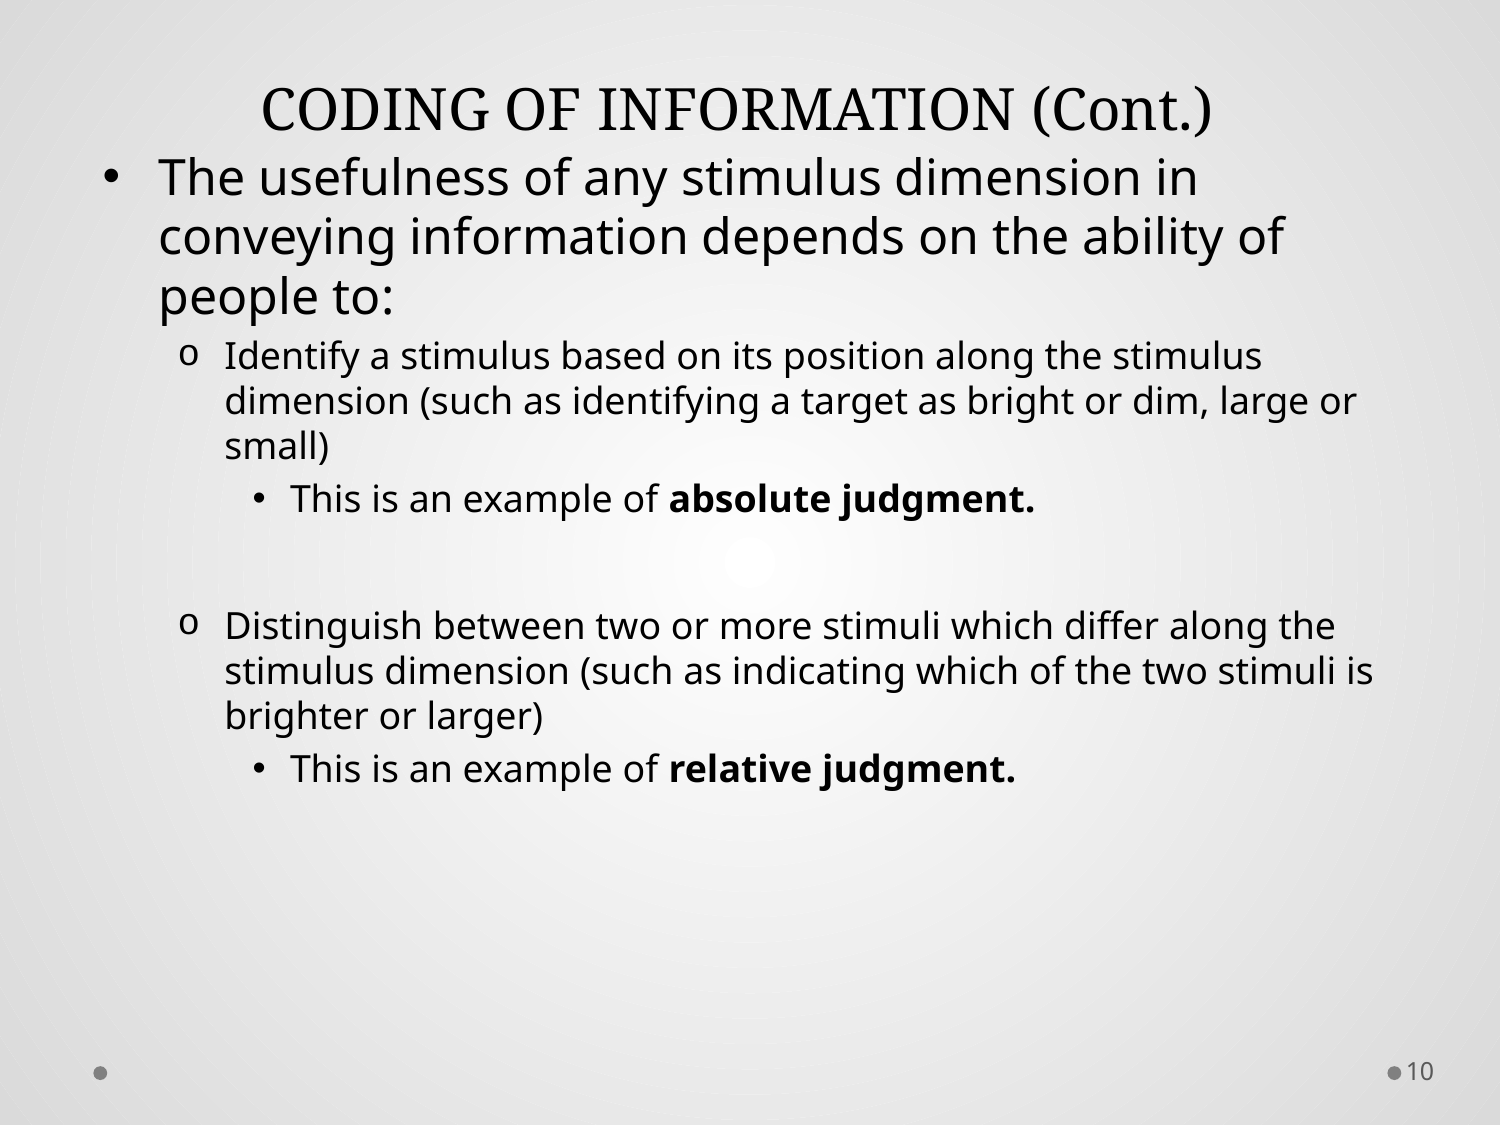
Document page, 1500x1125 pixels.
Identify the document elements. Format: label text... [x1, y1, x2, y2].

title CODING OF INFORMATION (Cont.) [62, 50, 1413, 150]
list The usefulness of any stimulus dimension in conveying information depends on the ability of people to: Identify a stimulus based on its position along the stimulus dimension (such as identifying a target as bright or dim, large or small) This is an example of absolute judgment. Distinguish between two or more stimuli which differ along the stimulus dimension (such as indicating which of the two stimuli is brighter or larger) This is an example of relative judgment. [87, 137, 1438, 1100]
slide_number 10 [1401, 1042, 1494, 1103]
